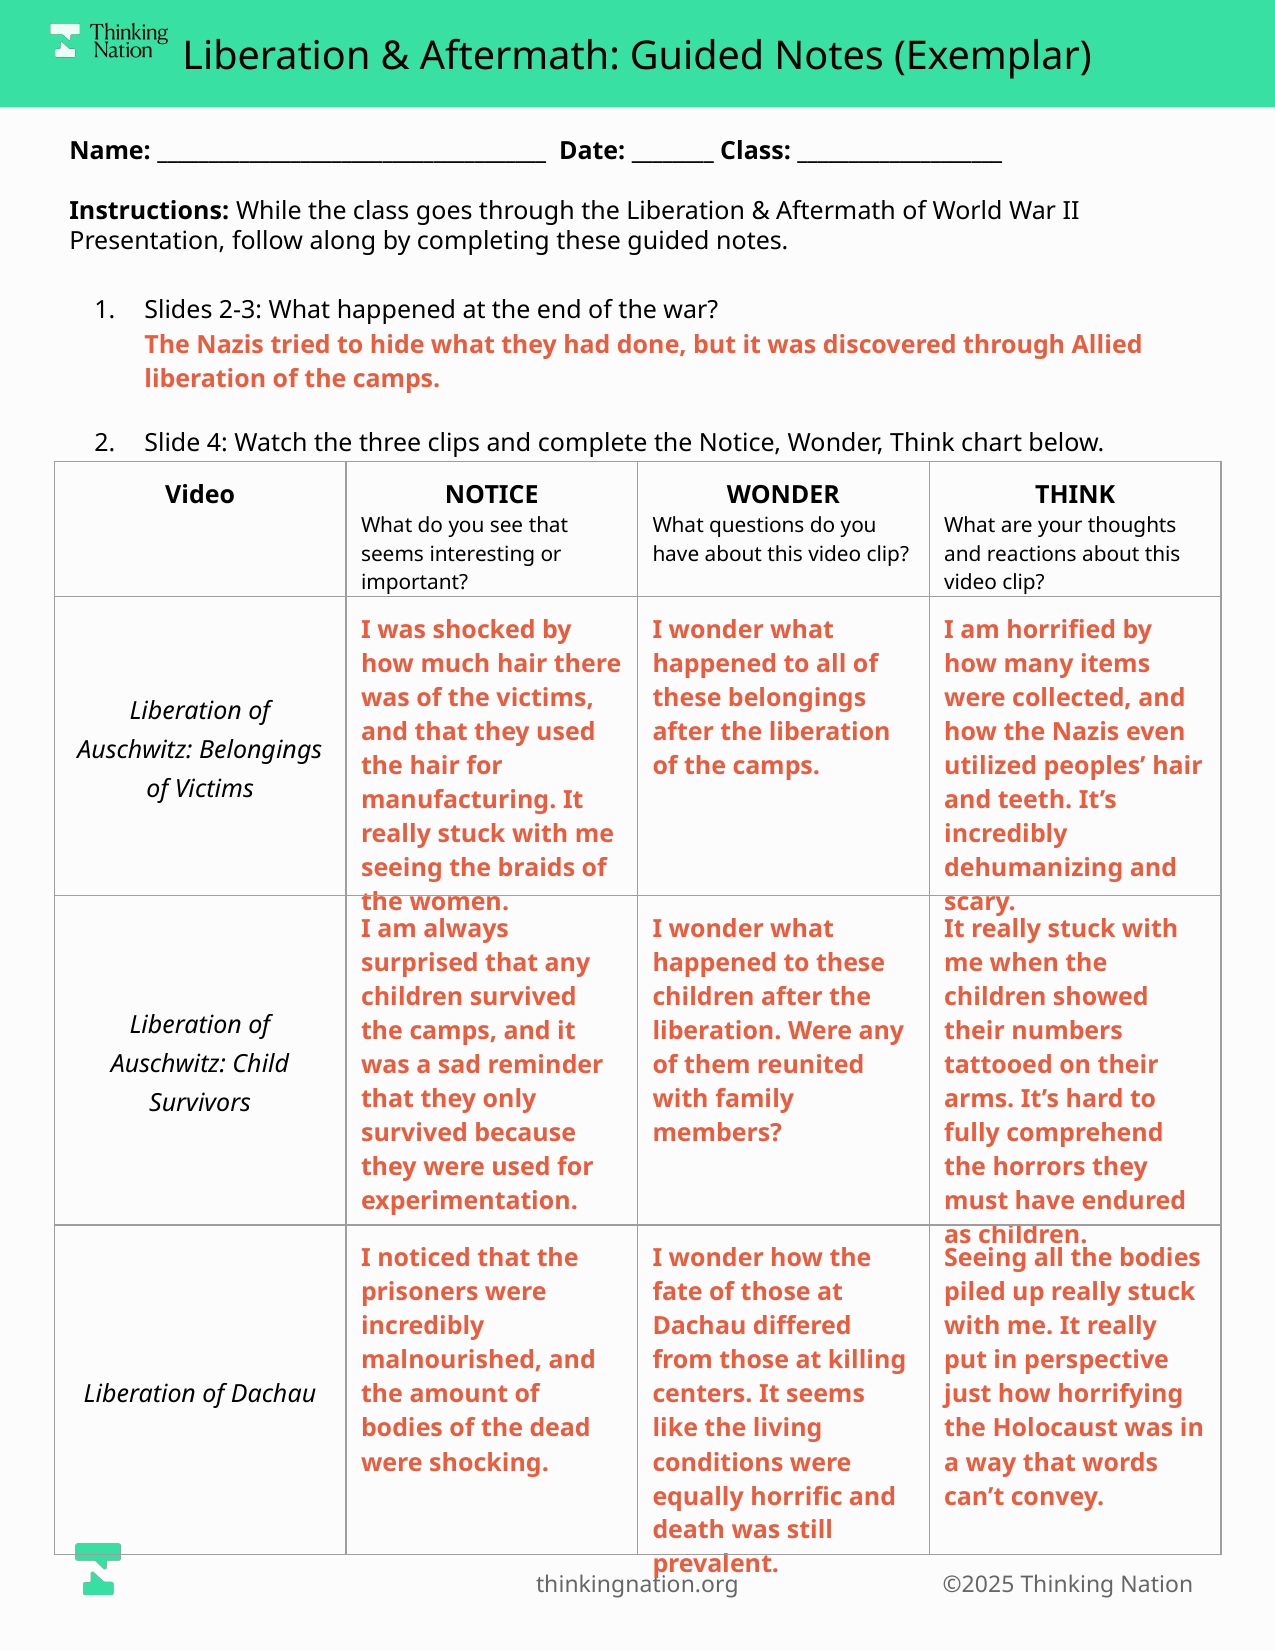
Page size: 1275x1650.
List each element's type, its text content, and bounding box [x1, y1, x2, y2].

table_cell Liberation of Auschwitz: Belongings of Victims [55, 597, 345, 895]
text_box Liberation & Aftermath: Guided Notes (Exemplar) [0, 0, 1275, 108]
table_cell It really stuck with me when the children showed their numbers tattooed on their arms. It’s hard to fully comprehend the horrors they must have endured as children. [930, 896, 1220, 1224]
table_cell Seeing all the bodies piled up really stuck with me. It really put in perspective just how horrifying the Holocaust was in a way that words can’t convey. [930, 1226, 1220, 1554]
text_box Name: ______________________________________ Date: ________ Class: ____________________ Instructions: While the class goes through the Liberation & Aftermath of World War II Presentation, follow along by completing these guided notes. Slides 2-3: What happened at the end of the war? The Nazis tried to hide what they had done, but it was discovered through Allied liberation of the camps. Slide 4: Watch the three clips and complete the Notice, Wonder, Think chart below. [54, 119, 1221, 461]
table_header THINK What are your thoughts and reactions about this video clip? [930, 462, 1220, 596]
table_header Video [55, 462, 345, 596]
table_cell Liberation of Auschwitz: Child Survivors [55, 896, 345, 1224]
text_box ©2025 Thinking Nation [907, 1555, 1210, 1605]
table_cell I was shocked by how much hair there was of the victims, and that they used the hair for manufacturing. It really stuck with me seeing the braids of the women. [347, 597, 637, 895]
table_cell I wonder how the fate of those at Dachau differed from those at killing centers. It seems like the living conditions were equally horrific and death was still prevalent. [638, 1226, 929, 1554]
picture [36, 12, 172, 69]
table_header WONDER What questions do you have about this video clip? [638, 462, 929, 596]
table_cell I am always surprised that any children survived the camps, and it was a sad reminder that they only survived because they were used for experimentation. [347, 896, 637, 1224]
picture [62, 1533, 134, 1605]
table_cell I wonder what happened to these children after the liberation. Were any of them reunited with family members? [638, 896, 929, 1224]
table_header NOTICE What do you see that seems interesting or important? [347, 462, 637, 596]
table_cell Liberation of Dachau [55, 1226, 345, 1554]
table_cell I wonder what happened to all of these belongings after the liberation of the camps. [638, 597, 929, 895]
text_box thinkingnation.org [486, 1555, 789, 1605]
table_cell I am horrified by how many items were collected, and how the Nazis even utilized peoples’ hair and teeth. It’s incredibly dehumanizing and scary. [930, 597, 1220, 895]
table_cell I noticed that the prisoners were incredibly malnourished, and the amount of bodies of the dead were shocking. [347, 1226, 637, 1554]
